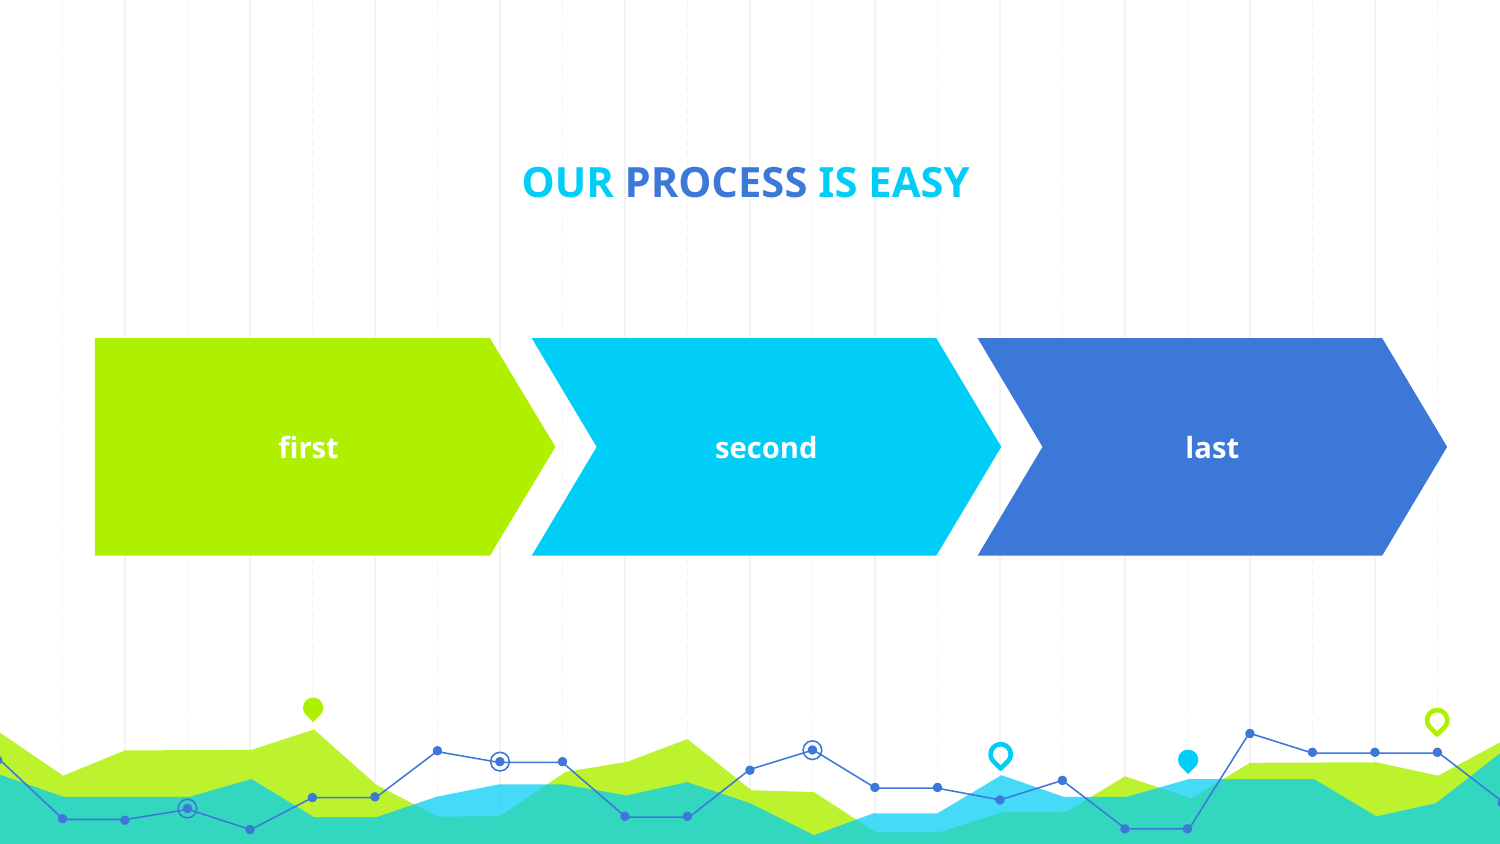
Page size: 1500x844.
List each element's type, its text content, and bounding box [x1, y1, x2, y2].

text_box second [531, 338, 1002, 556]
text_box last [977, 338, 1448, 556]
title OUR PROCESS IS EASY [171, 103, 1320, 222]
text_box first [94, 338, 556, 556]
